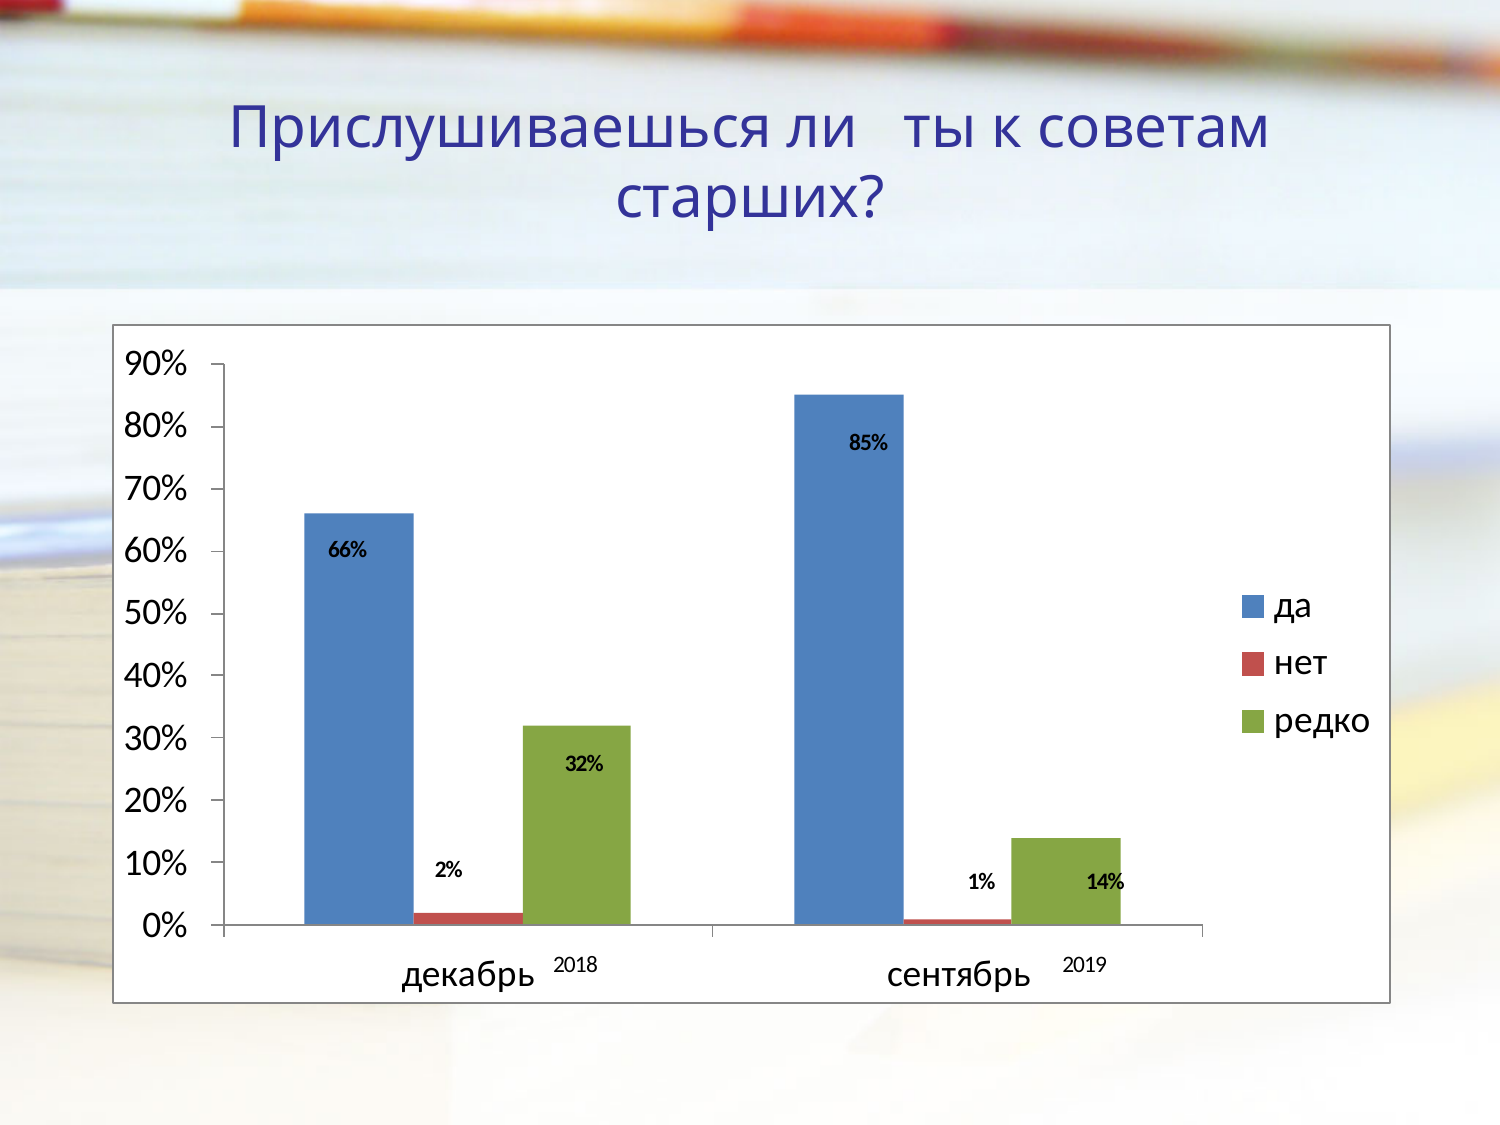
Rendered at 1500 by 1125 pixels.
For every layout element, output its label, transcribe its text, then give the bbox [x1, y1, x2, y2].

picture [0, 0, 1500, 1125]
title Прислушиваешься ли ты к советам старших? [112, 99, 1388, 288]
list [104, 316, 1396, 1009]
